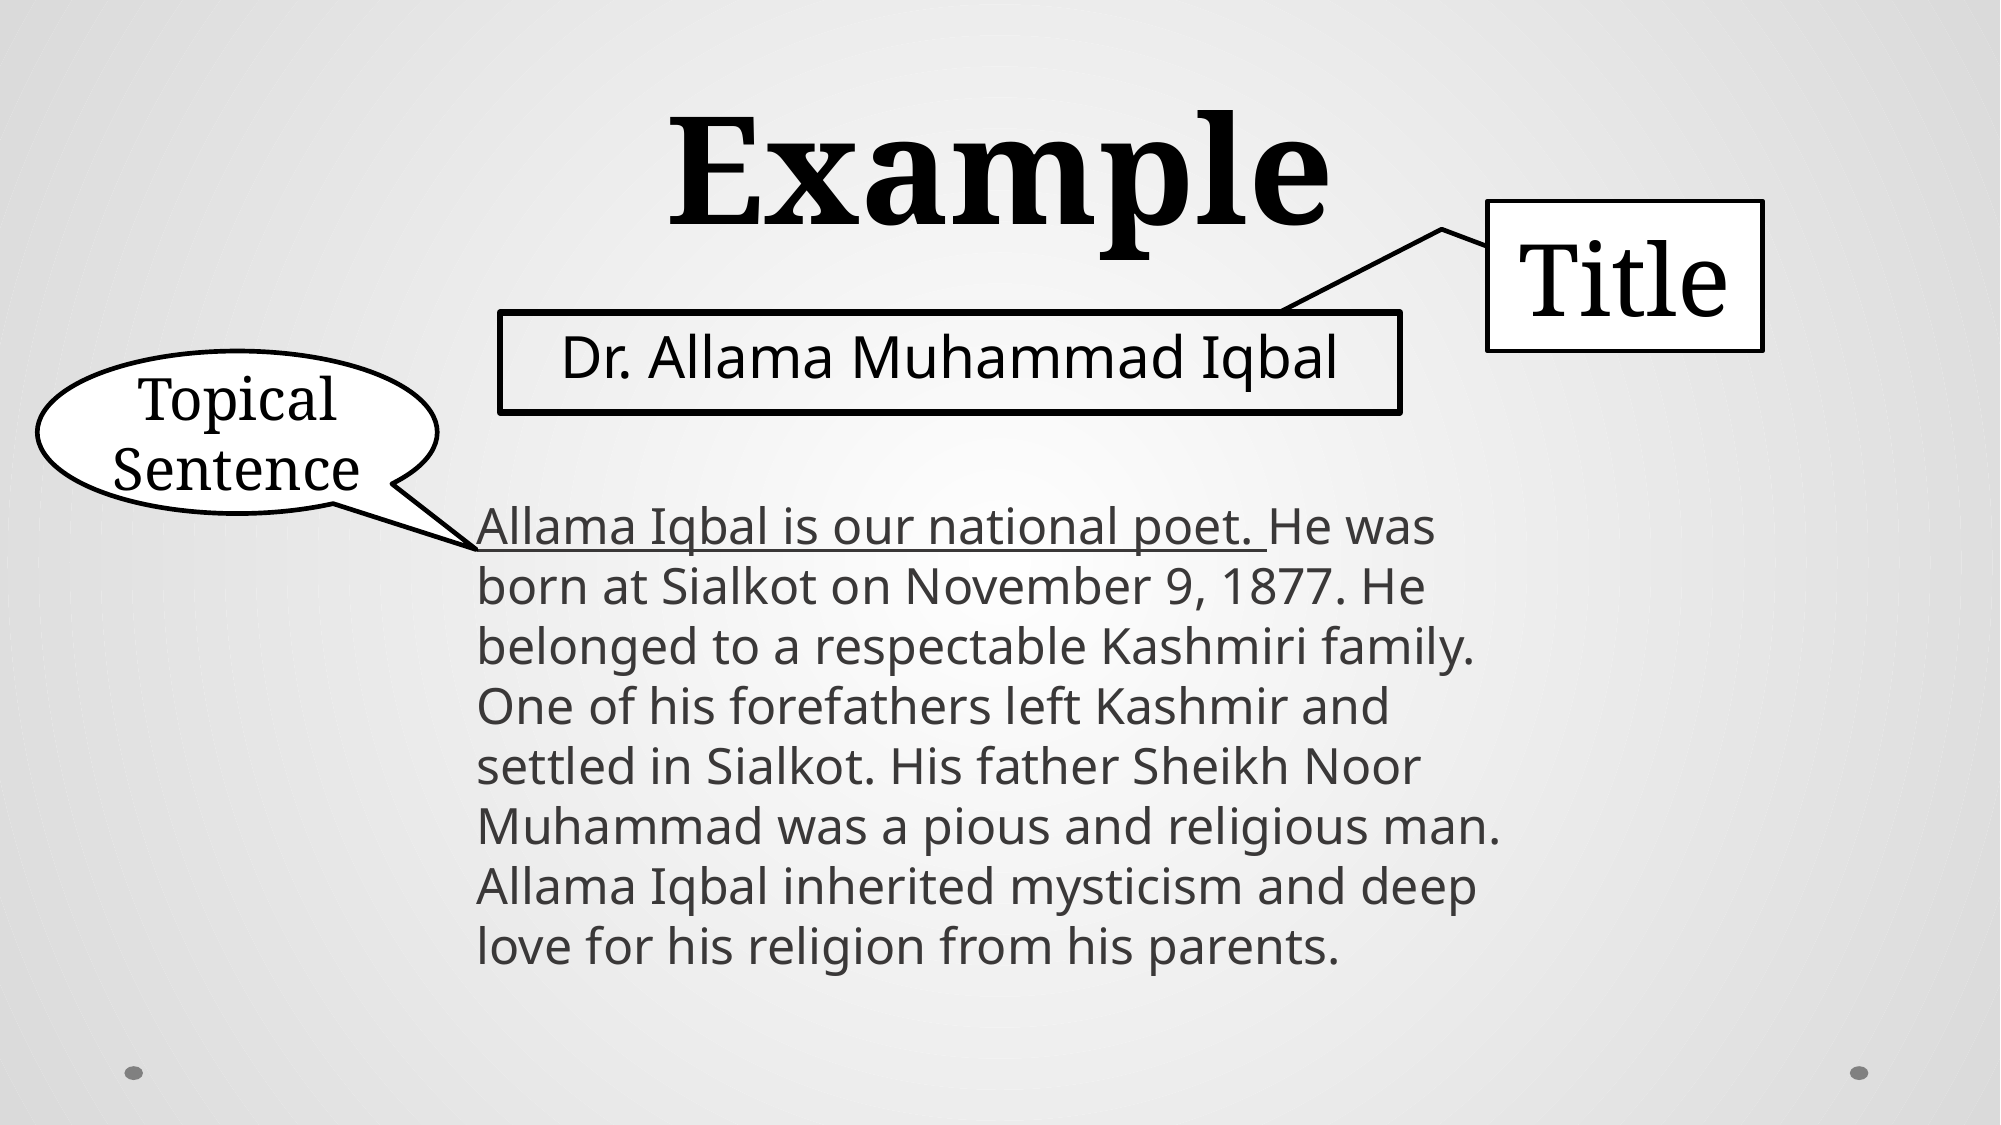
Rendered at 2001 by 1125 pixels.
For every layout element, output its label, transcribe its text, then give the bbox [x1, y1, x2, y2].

text_box Topical Sentence [34, 348, 479, 552]
list Dr. Allama Muhammad Iqbal [500, 312, 1400, 413]
title Example [99, 0, 1900, 263]
text_box Allama Iqbal is our national poet. He was born at Sialkot on November 9, 1877. He belonged to a respectable Kashmiri family. One of his forefathers left Kashmir and settled in Sialkot. His father Sheikh Noor Muhammad was a pious and religious man. Allama Iqbal inherited mysticism and deep love for his religion from his parents. [462, 487, 1530, 983]
text_box Title [1279, 199, 1765, 353]
